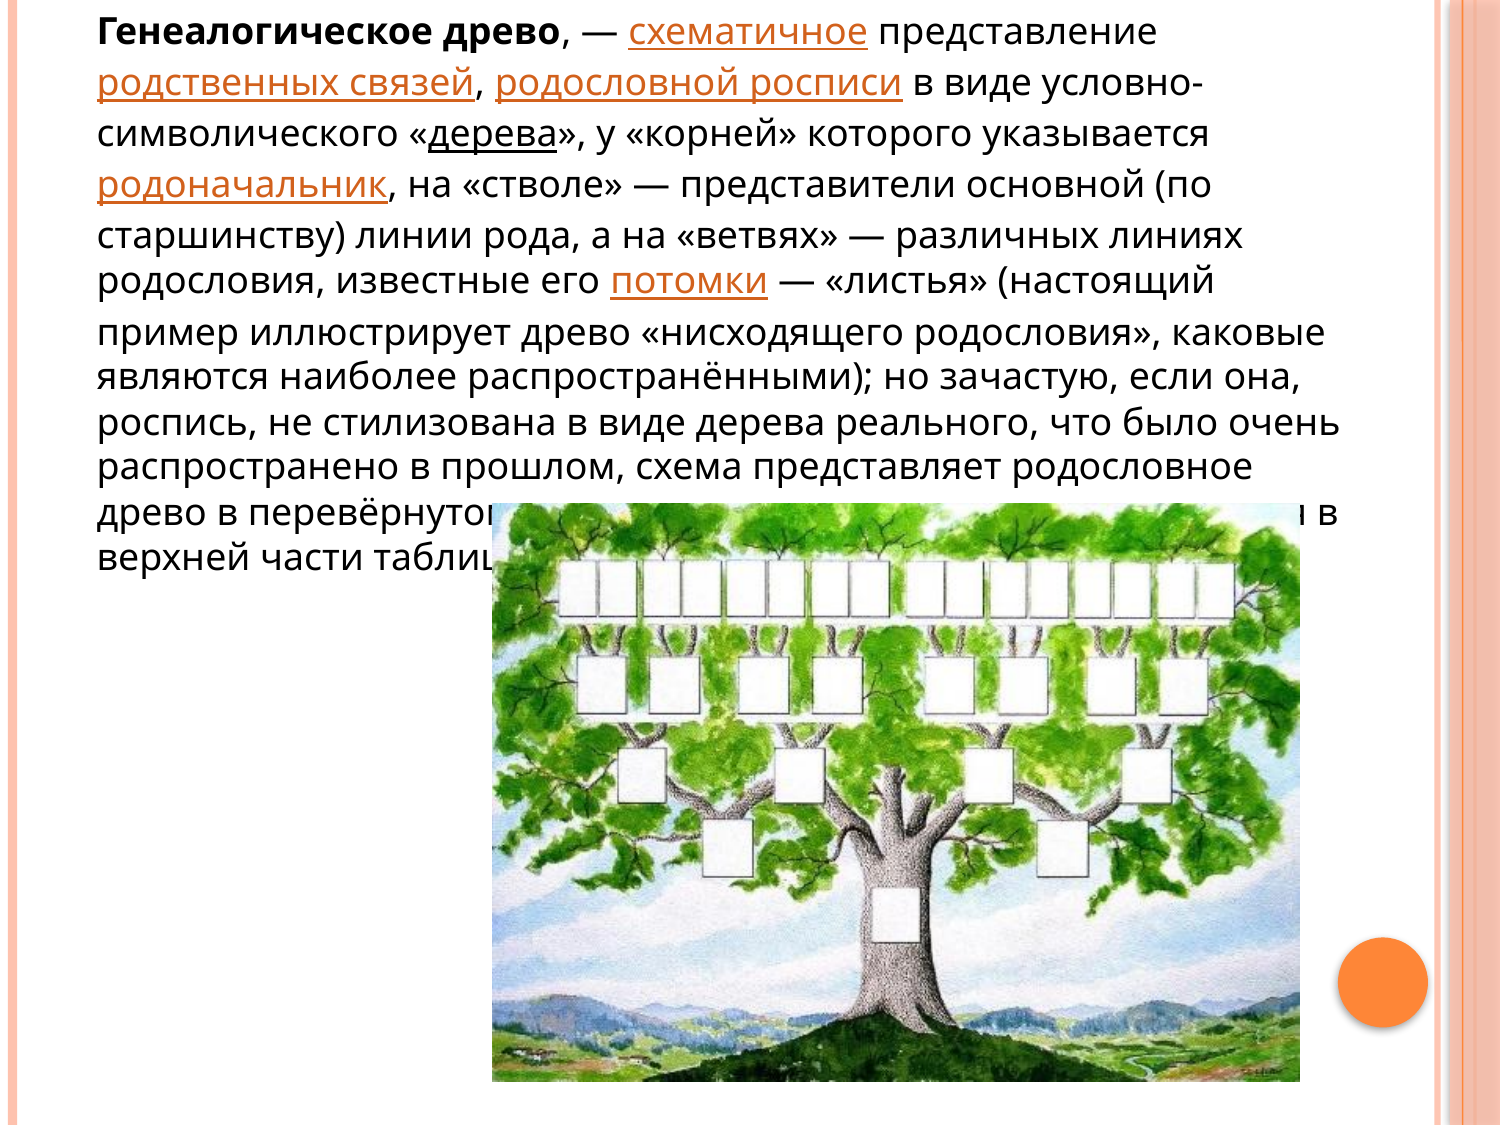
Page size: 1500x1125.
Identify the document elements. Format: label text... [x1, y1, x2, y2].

picture [491, 503, 1300, 1082]
text_box Генеалогическое древо, — схематичное представление родственных связей, родословной росписи в виде условно-символического «дерева», у «корней» которого указывается родоначальник, на «стволе» — представители основной (по старшинству) линии рода, а на «ветвях» — различных линиях родословия, известные его потомки — «листья» (настоящий пример иллюстрирует древо «нисходящего родословия», каковые являются наиболее распространёнными); но зачастую, если она, роспись, не стилизована в виде дерева реального, что было очень распространено в прошлом, схема представляет родословное древо в перевёрнутом виде, когда родоначальник располагается в верхней части таблицы. [81, 0, 1371, 585]
